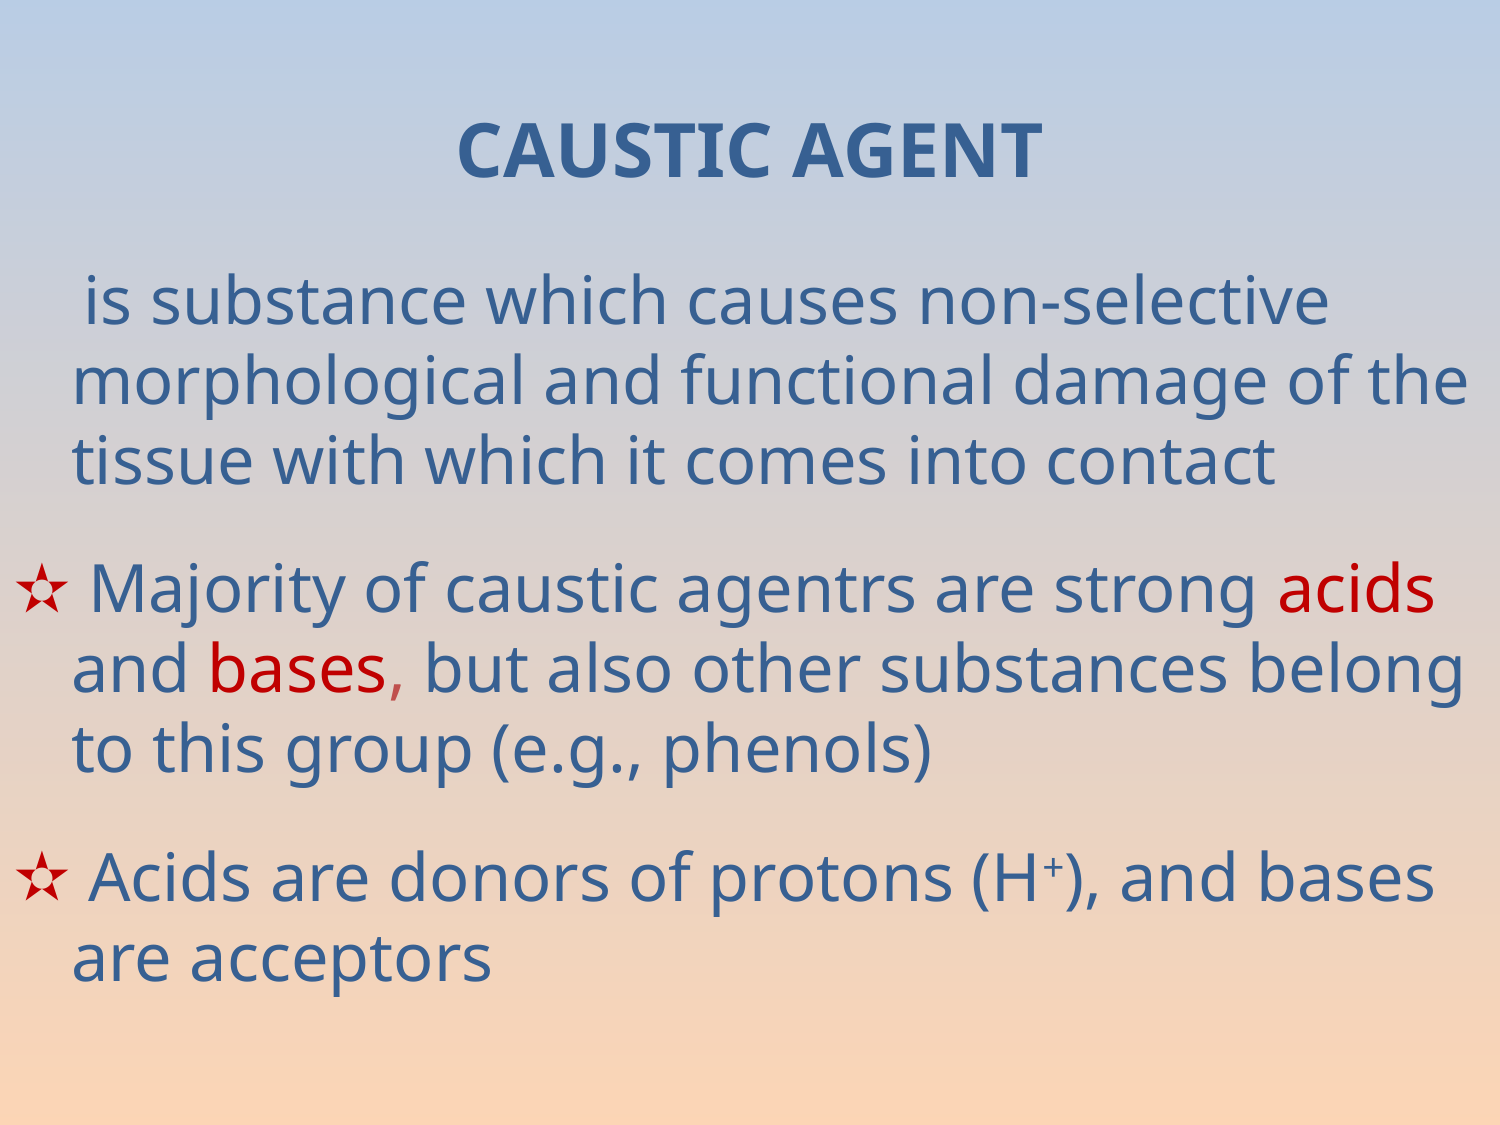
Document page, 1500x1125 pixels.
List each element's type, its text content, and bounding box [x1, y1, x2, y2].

text_box CAUSTIC AGENT is substance which causes non-selective morphological and functional damage of the tissue with which it comes into contact Majority of caustic agentrs are strong acids and bases, but also other substances belong to this group (e.g., phenols) Acids are donors of protons (H+), and bases are acceptors [0, 0, 1500, 1125]
